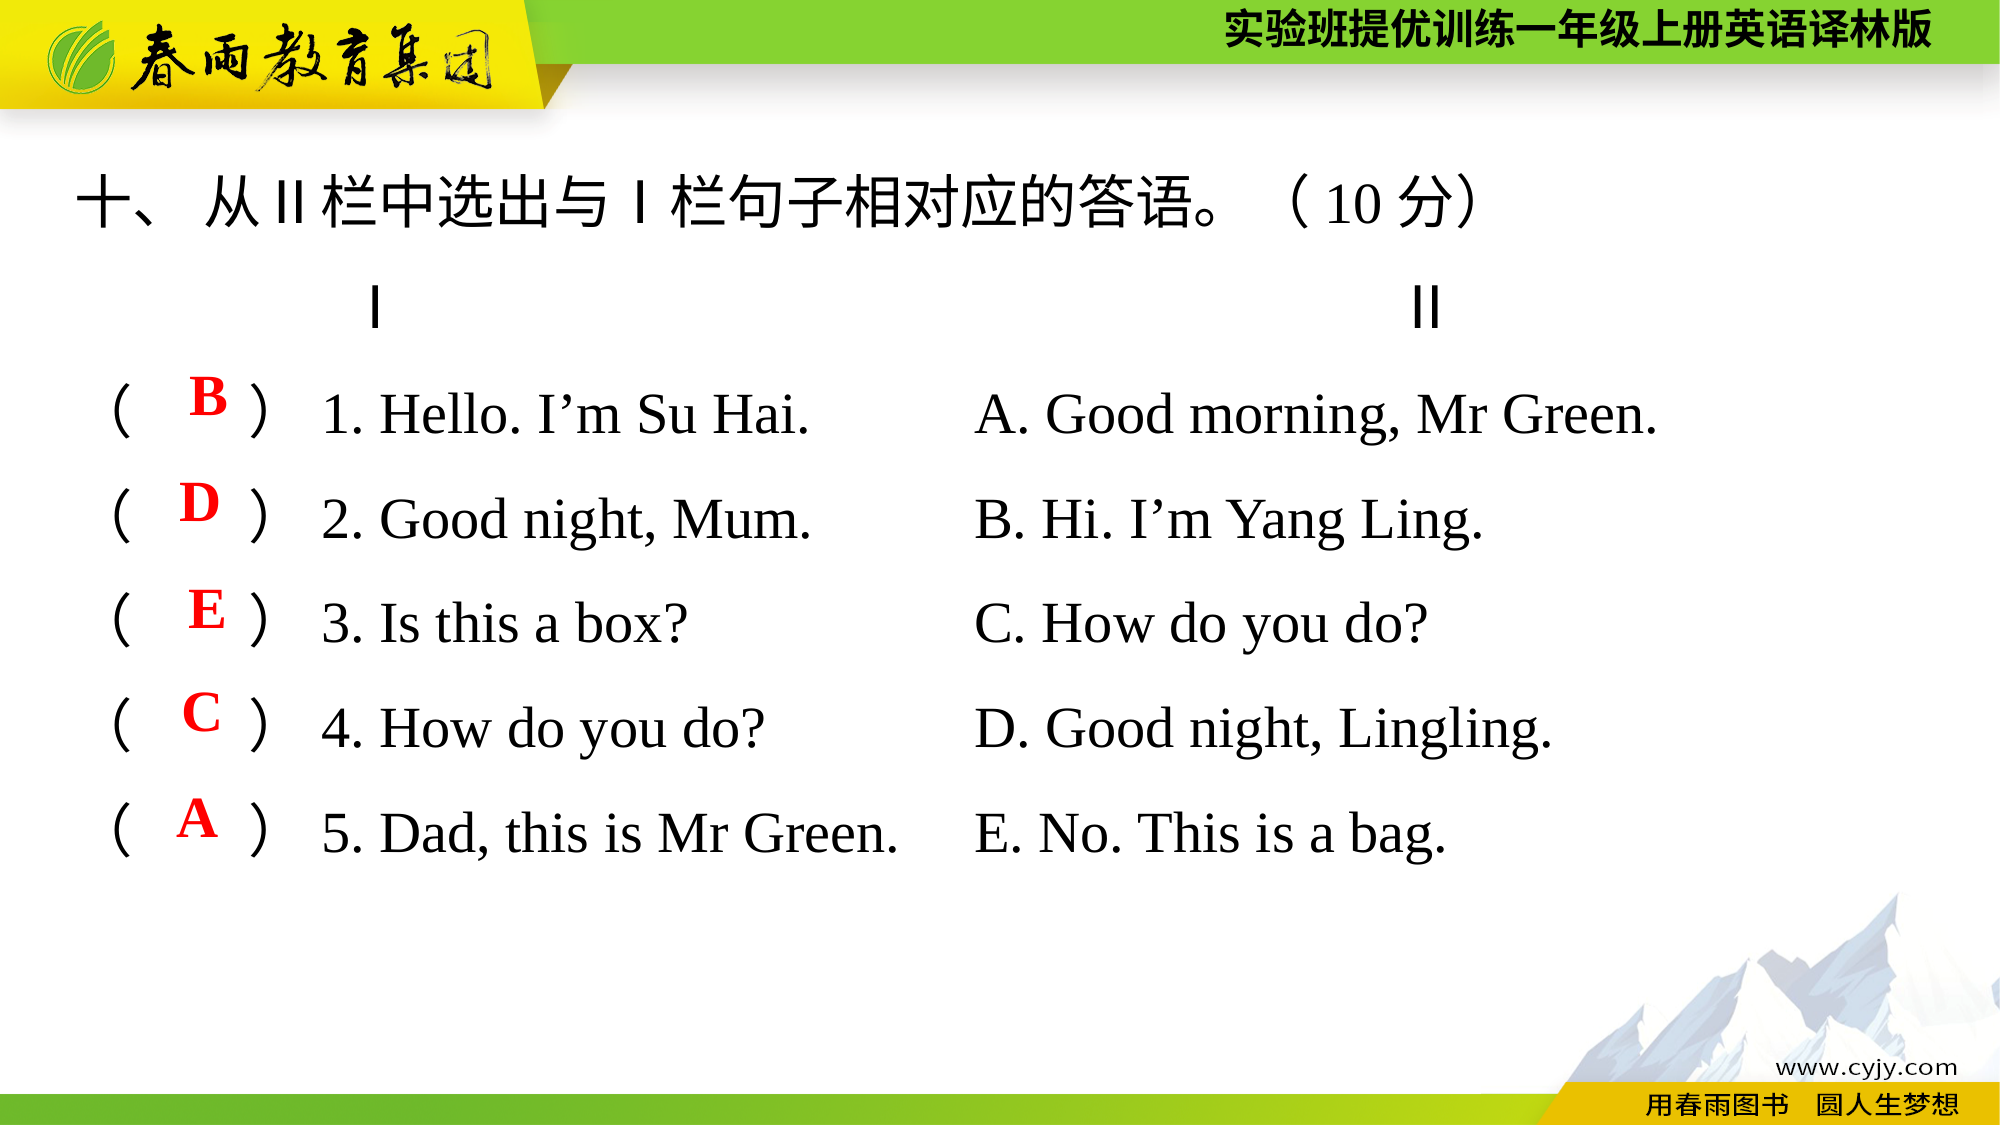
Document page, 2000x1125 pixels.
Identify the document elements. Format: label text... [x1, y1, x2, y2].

text_box C [166, 665, 238, 751]
list 十、 从Ⅱ栏中选出与Ⅰ栏句子相对应的答语。（10分） Ⅰ Ⅱ （ ）1. Hello. I’m Su Hai. A. Good morning, Mr Green. （ ）2. Good night, Mum. B. Hi. I’m Yang Ling. （ ）3. Is this a box? C. How do you do? （ ）4. How do you do? D. Good night, Lingling. （ ）5. Dad, this is Mr Green. E. No. This is a bag. [59, 122, 1944, 880]
picture [0, 0, 2000, 1125]
text_box A [161, 771, 234, 857]
text_box B [174, 349, 244, 435]
text_box D [164, 456, 237, 541]
text_box E [173, 562, 242, 648]
